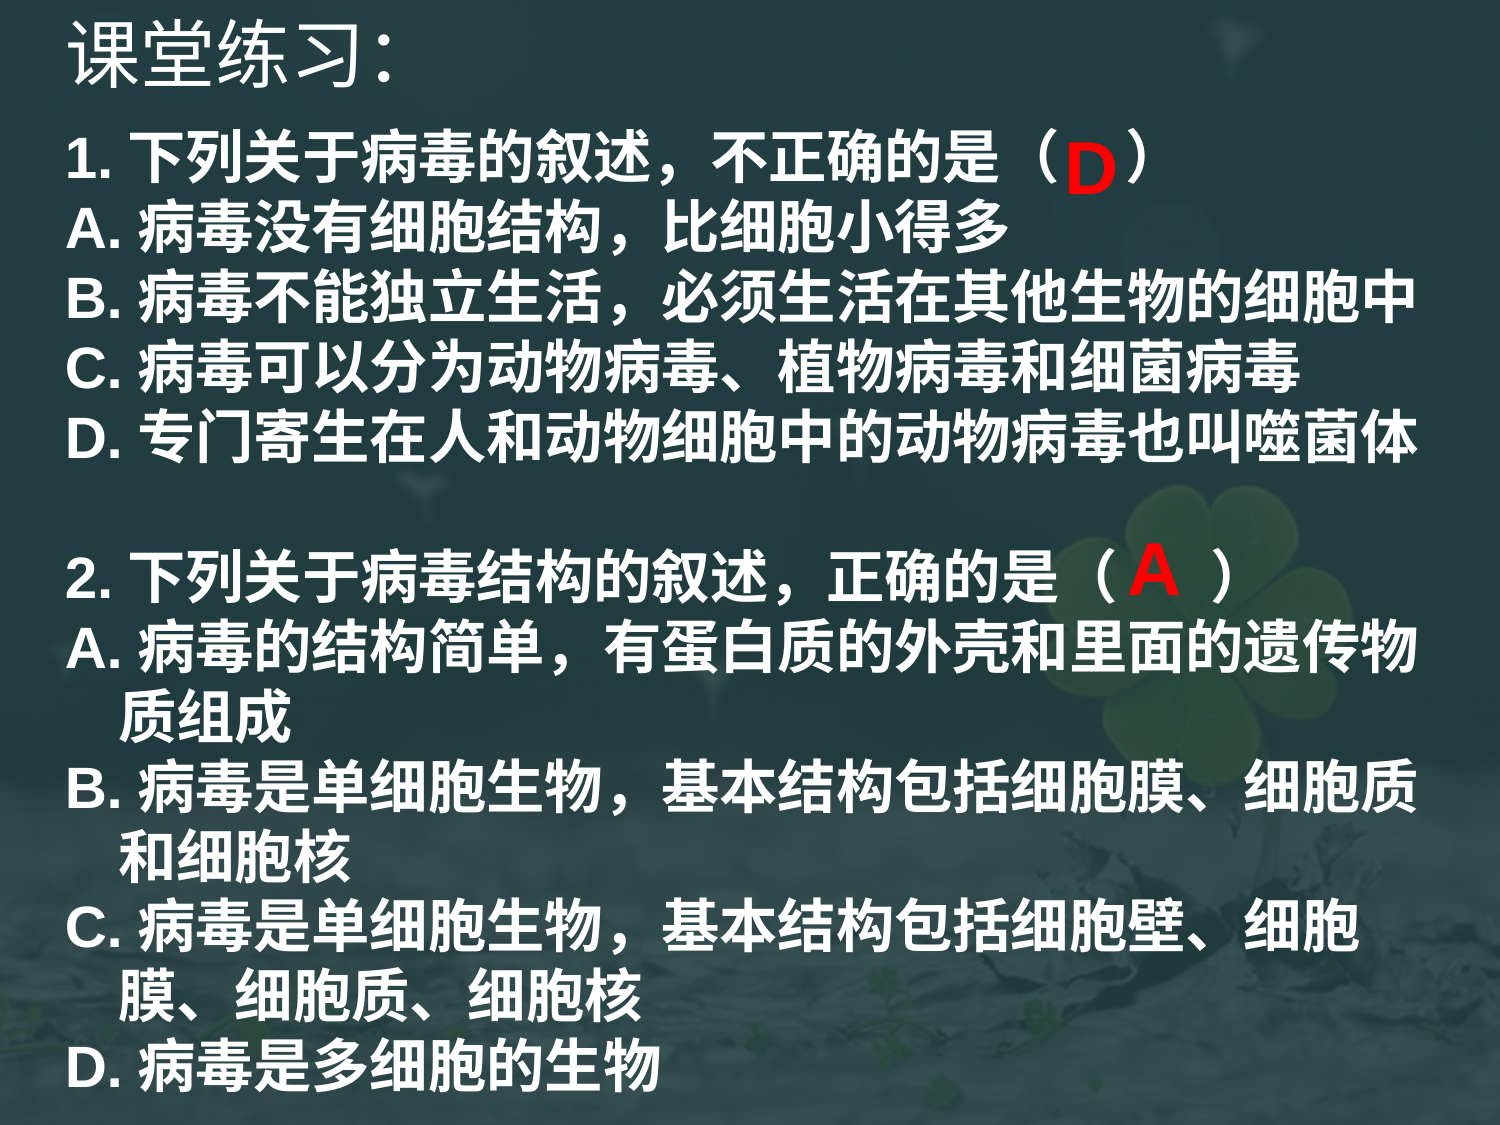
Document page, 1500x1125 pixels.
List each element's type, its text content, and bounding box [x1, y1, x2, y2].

text_box A [1112, 513, 1197, 619]
text_box 1.下列关于病毒的叙述，不正确的是（ ） A.病毒没有细胞结构，比细胞小得多 B.病毒不能独立生活，必须生活在其他生物的细胞中 C.病毒可以分为动物病毒、植物病毒和细菌病毒 D.专门寄生在人和动物细胞中的动物病毒也叫噬菌体 2.下列关于病毒结构的叙述，正确的是（ ） A.病毒的结构简单，有蛋白质的外壳和里面的遗传物 质组成 B.病毒是单细胞生物，基本结构包括细胞膜、细胞质 和细胞核 C.病毒是单细胞生物，基本结构包括细胞壁、细胞 膜、细胞质、细胞核 D.病毒是多细胞的生物 [50, 112, 1471, 1125]
text_box D [1050, 112, 1150, 218]
text_box 课堂练习： [50, 0, 455, 105]
